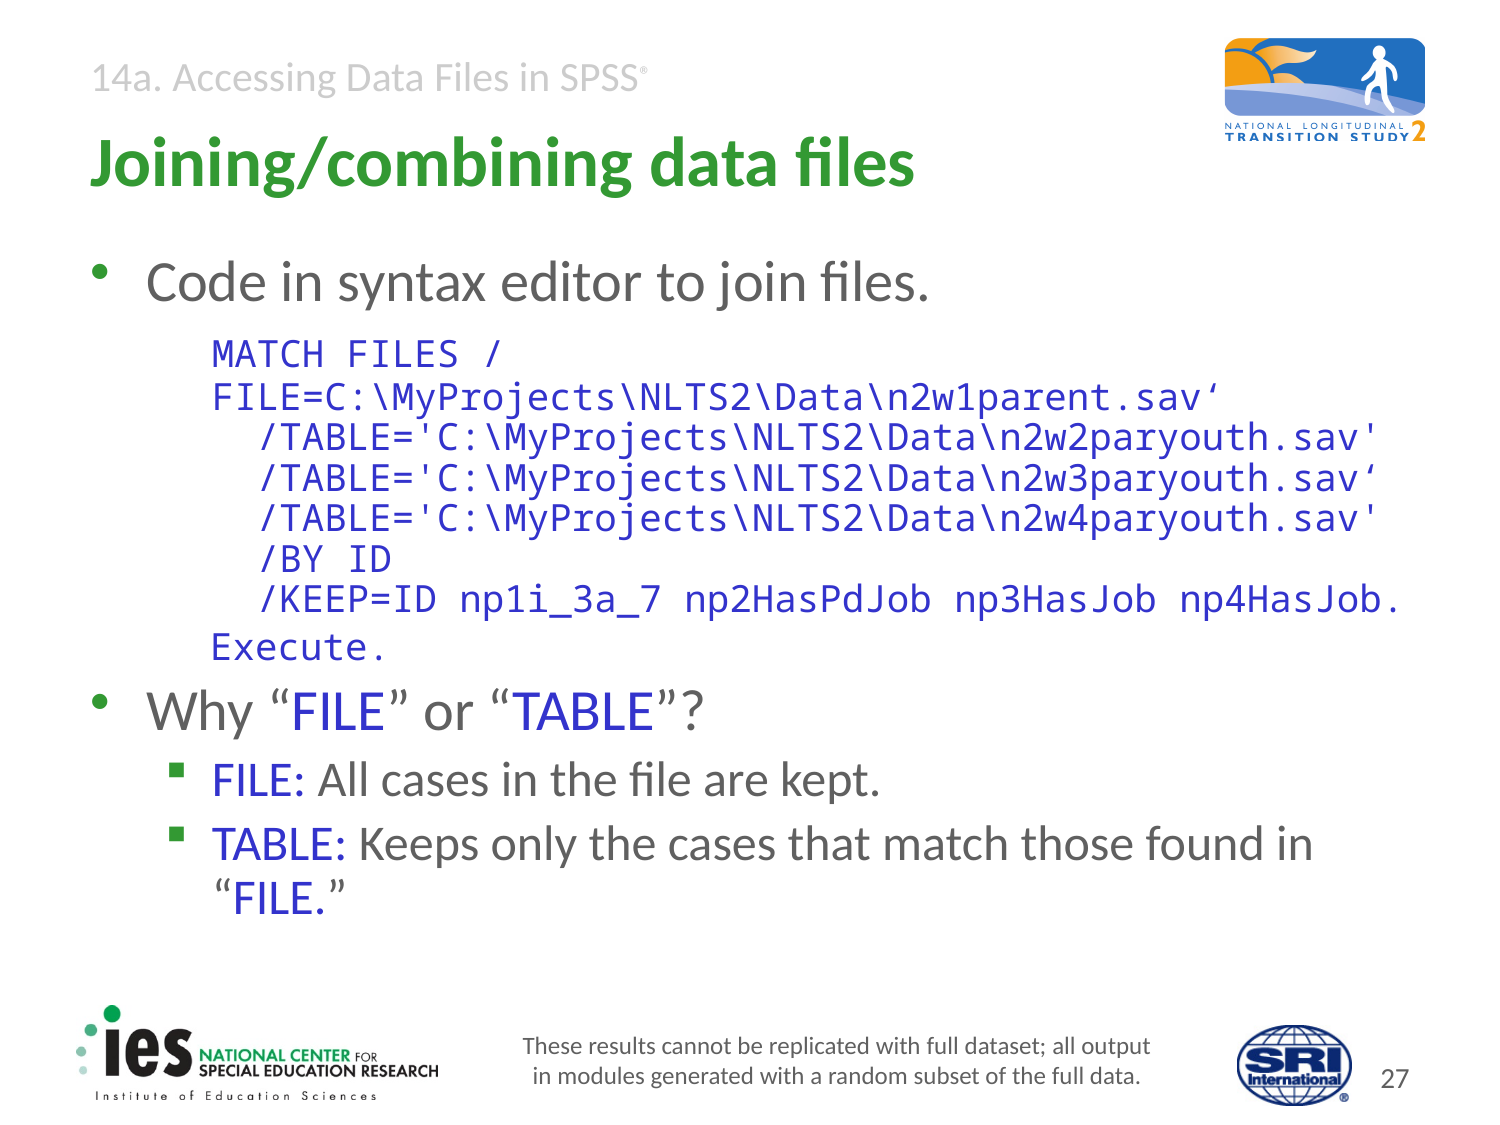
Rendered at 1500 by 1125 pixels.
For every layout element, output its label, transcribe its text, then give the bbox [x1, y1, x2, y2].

picture [1237, 1025, 1352, 1106]
list Code in syntax editor to join files. MATCH FILES / FILE=C:\MyProjects\NLTS2\Data\n2w1parent.sav‘ /TABLE='C:\MyProjects\NLTS2\Data\n2w2paryouth.sav' /TABLE='C:\MyProjects\NLTS2\Data\n2w3paryouth.sav‘ /TABLE='C:\MyProjects\NLTS2\Data\n2w4paryouth.sav' /BY ID /KEEP=ID np1i_3a_7 np2HasPdJob np3HasJob np4HasJob. Execute. Why “File” or “Table”? File: All cases in the file are kept. Table: Keeps only the cases that match those found in “File.” [74, 243, 1426, 987]
picture [76, 1005, 438, 1100]
slide_number 26 [1321, 1051, 1426, 1125]
title Joining/combining data files [74, 90, 1426, 226]
footer These results cannot be replicated with full dataset; all output in modules generated with a random subset of the full data. [437, 1021, 1238, 1101]
